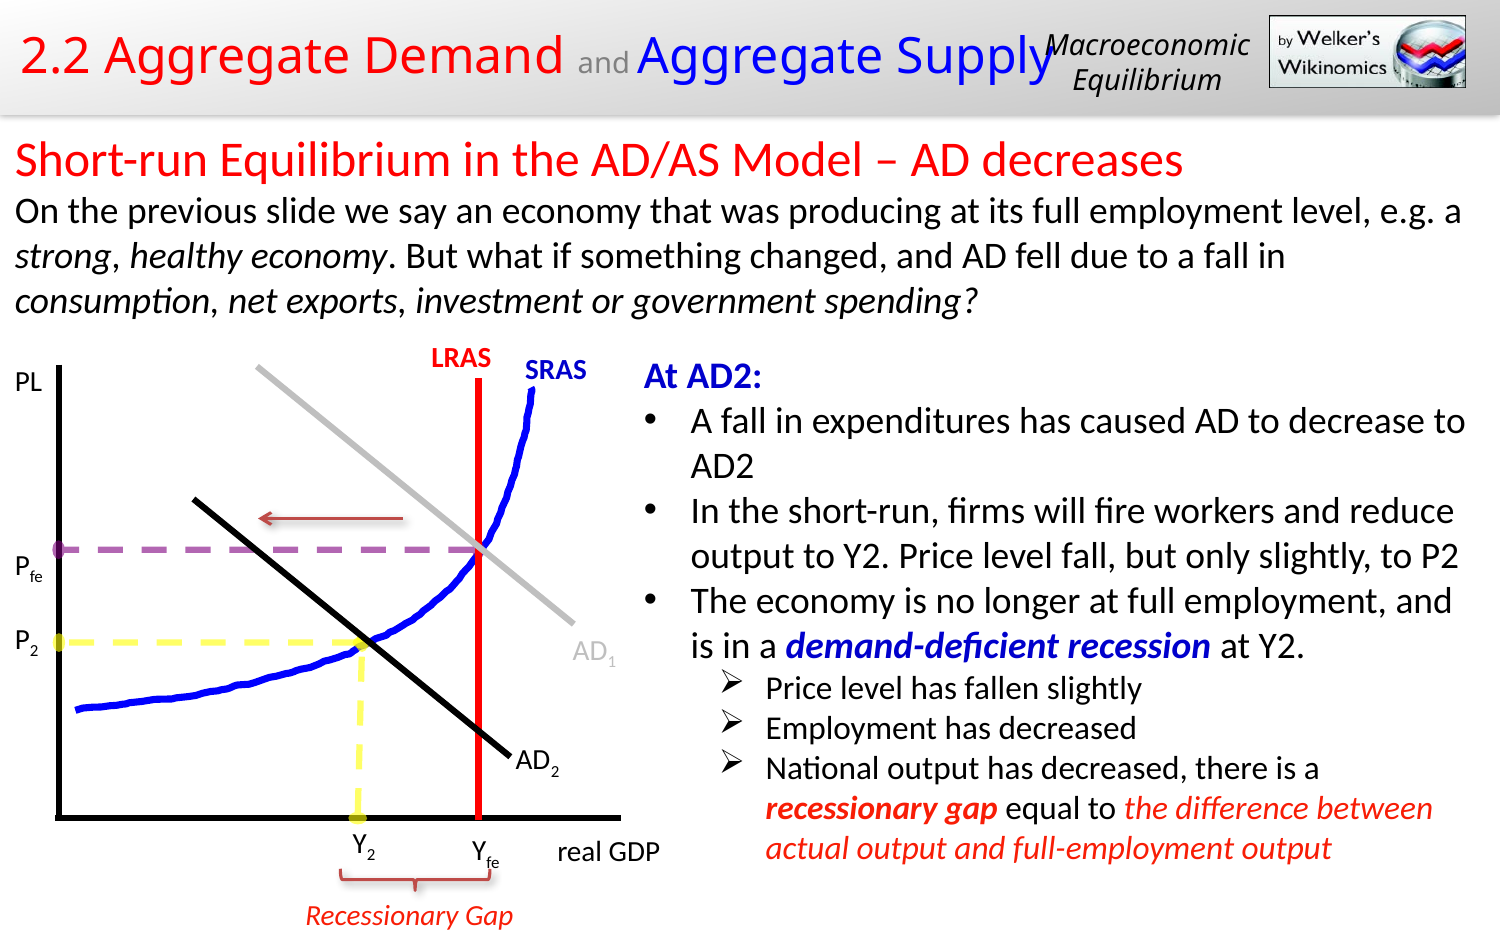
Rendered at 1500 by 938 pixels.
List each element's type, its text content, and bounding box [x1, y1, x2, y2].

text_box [0, 0, 1500, 115]
text_box At AD2: A fall in expenditures has caused AD to decrease to AD2 In the short-run, firms will fire workers and reduce output to Y2. Price level fall, but only slightly, to P2 The economy is no longer at full employment, and is in a demand-deficient recession at Y2. Price level has fallen slightly Employment has decreased National output has decreased, there is a recessionary gap equal to the difference between actual output and full-employment output [719, 343, 1500, 874]
text_box Short-run Equilibrium in the AD/AS Model – AD decreases On the previous slide we say an economy that was producing at its full employment level, e.g. a strong, healthy economy. But what if something changed, and AD fell due to a fall in consumption, net exports, investment or government spending? [0, 123, 1500, 329]
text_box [0, 330, 716, 938]
